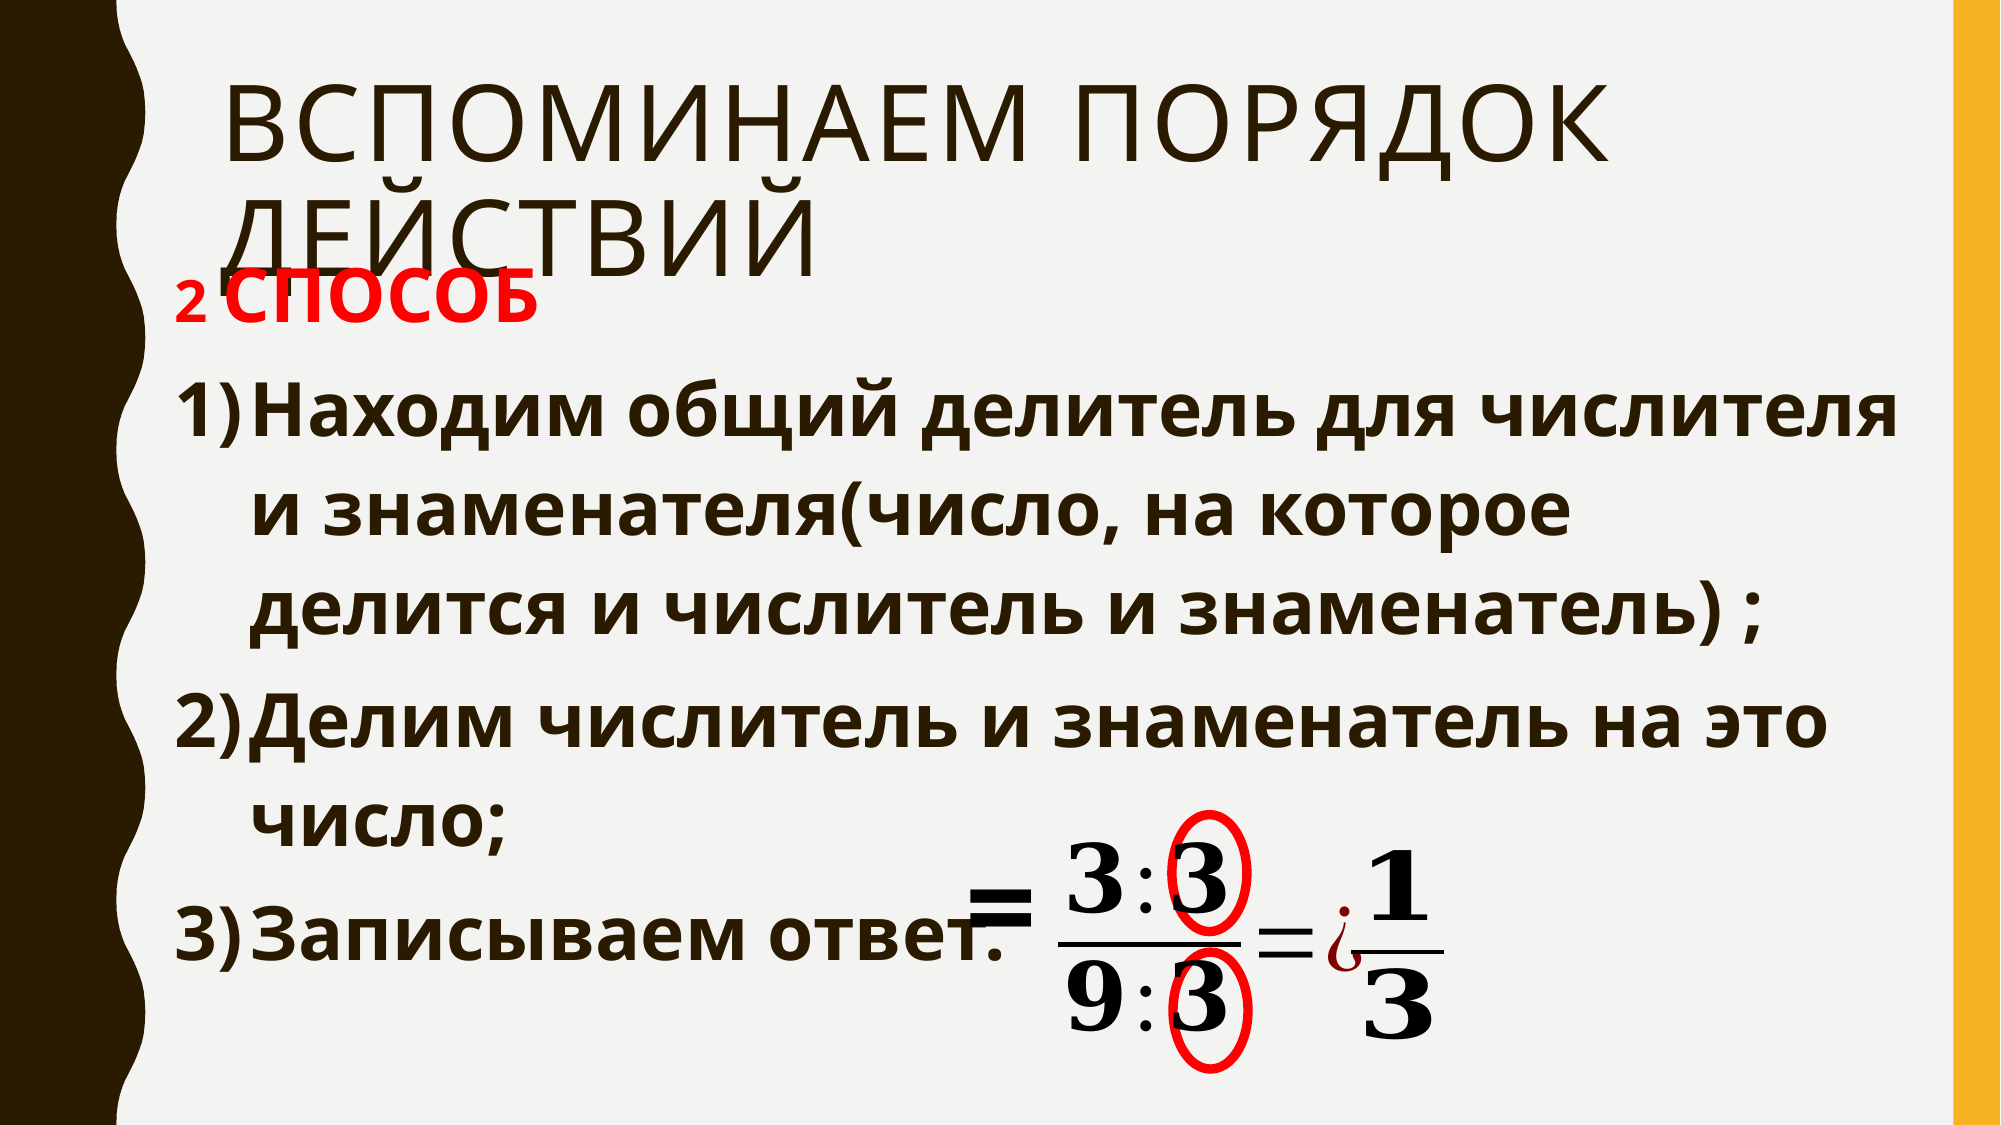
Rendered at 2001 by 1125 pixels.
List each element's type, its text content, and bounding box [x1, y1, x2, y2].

text_box [1170, 846, 1207, 908]
list 2 СПОСОБ Находим общий делитель для числителя и знаменателя(число, на которое делится и числитель и знаменатель) ; Делим числитель и знаменатель на это число; Записываем ответ. [159, 231, 1921, 815]
text_box [1175, 813, 1248, 933]
text_box [1171, 965, 1207, 1026]
title Вспоминаем порядок действий [205, 62, 1875, 231]
text_box [1173, 951, 1250, 1071]
